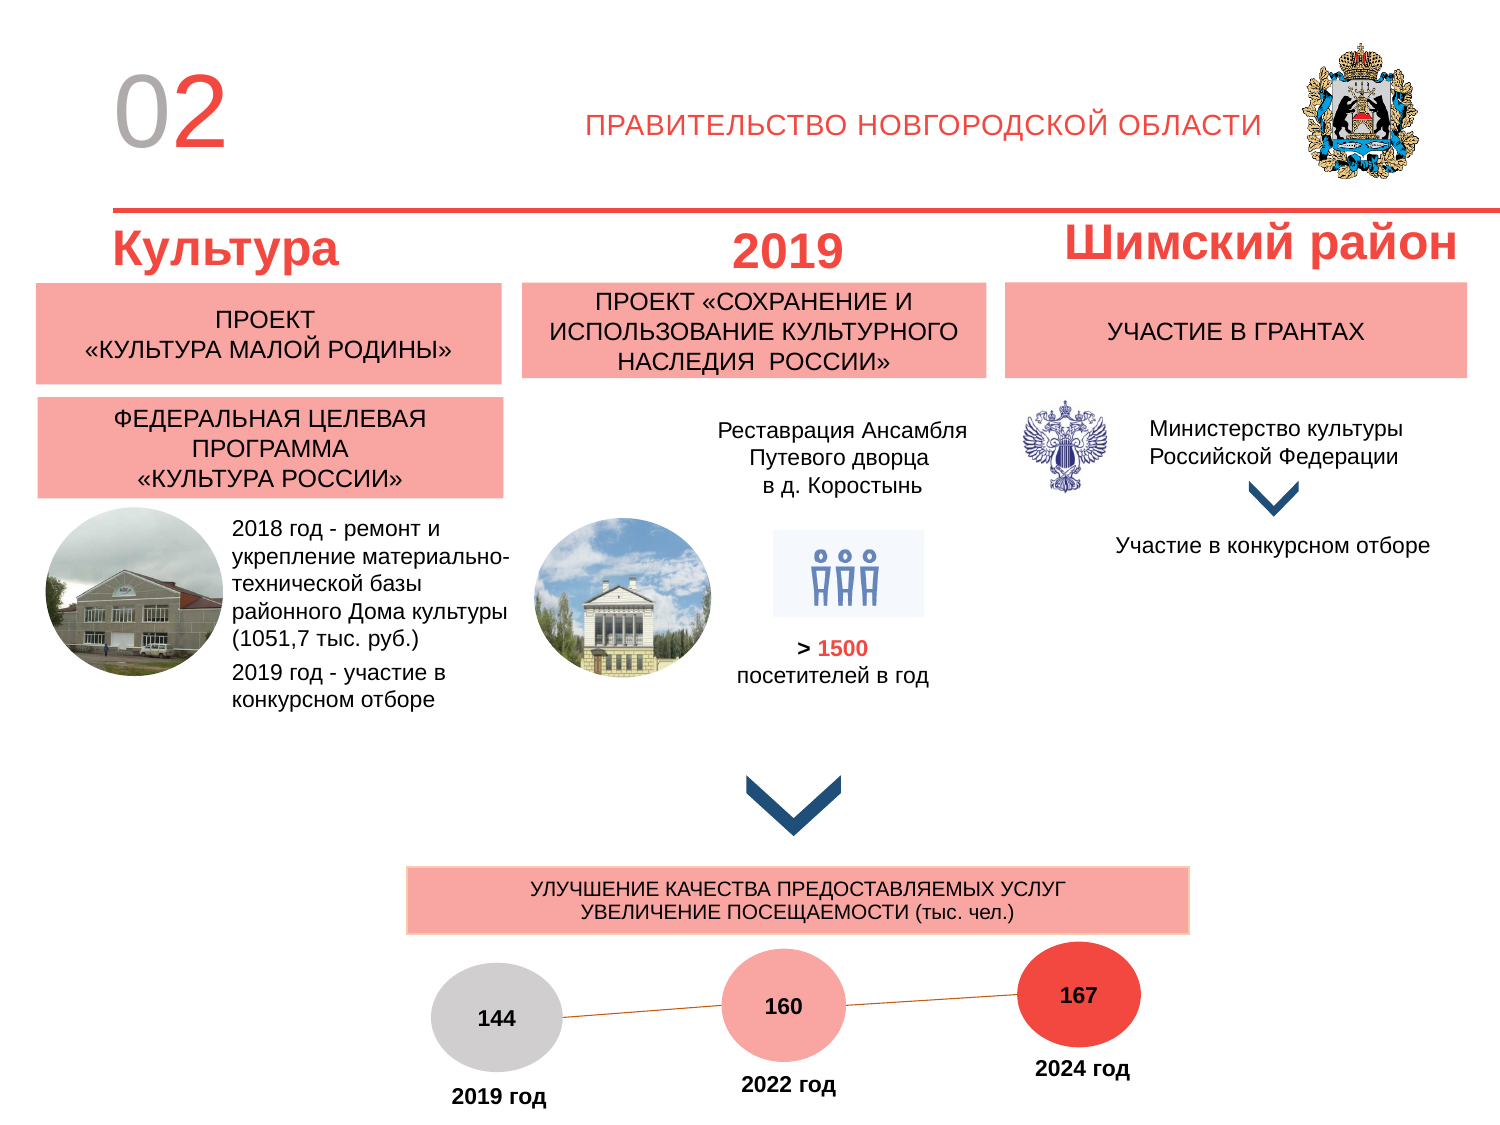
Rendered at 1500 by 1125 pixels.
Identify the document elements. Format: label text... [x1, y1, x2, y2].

text_box УЧАСТИЕ В ГРАНТАХ [1004, 281, 1468, 379]
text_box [846, 994, 1018, 1006]
text_box 167 [1016, 940, 1142, 1046]
text_box 02 [98, 36, 312, 177]
text_box Шимский район [1021, 226, 1475, 277]
picture [534, 518, 712, 678]
text_box > 1500 посетителей в год [720, 625, 946, 696]
text_box Министерство культуры Российской Федерации [1134, 406, 1428, 477]
text_box ПРОЕКТ «КУЛЬТУРА МАЛОЙ РОДИНЫ» [35, 282, 503, 385]
text_box 2019 год [436, 1074, 594, 1117]
text_box 144 [429, 961, 564, 1074]
picture [45, 507, 224, 677]
text_box ФЕДЕРАЛЬНАЯ ЦЕЛЕВАЯ ПРОГРАММА «КУЛЬТУРА РОССИИ» [37, 396, 504, 499]
picture [1302, 43, 1419, 179]
picture [999, 397, 1108, 496]
text_box УЛУЧШЕНИЕ КАЧЕСТВА ПРЕДОСТАВЛЯЕМЫХ УСЛУГ УВЕЛИЧЕНИЕ ПОСЕЩАЕМОСТИ (тыс. чел.) [406, 866, 1190, 935]
text_box [745, 772, 842, 838]
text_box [562, 1005, 722, 1018]
picture [773, 530, 925, 617]
text_box 160 [720, 947, 848, 1062]
text_box 2018 год - ремонт и укрепление материально-технической базы районного Дома культуры (1051,7 тыс. руб.) 2019 год - участие в конкурсном отборе [217, 506, 531, 720]
text_box Реставрация Ансамбля Путевого дворца в д. Коростынь [694, 407, 992, 506]
text_box ПРАВИТЕЛЬСТВО НОВГОРОДСКОЙ ОБЛАСТИ [570, 102, 1302, 147]
text_box [1247, 478, 1300, 519]
text_box Культура [97, 215, 369, 282]
text_box 2019 [718, 211, 859, 281]
text_box ПРОЕКТ «СОХРАНЕНИЕ И ИСПОЛЬЗОВАНИЕ КУЛЬТУРНОГО НАСЛЕДИЯ РОССИИ» [521, 281, 987, 379]
text_box 2024 год [1020, 1046, 1172, 1089]
text_box 2022 год [726, 1062, 865, 1105]
text_box Участие в конкурсном отборе [1073, 523, 1474, 567]
